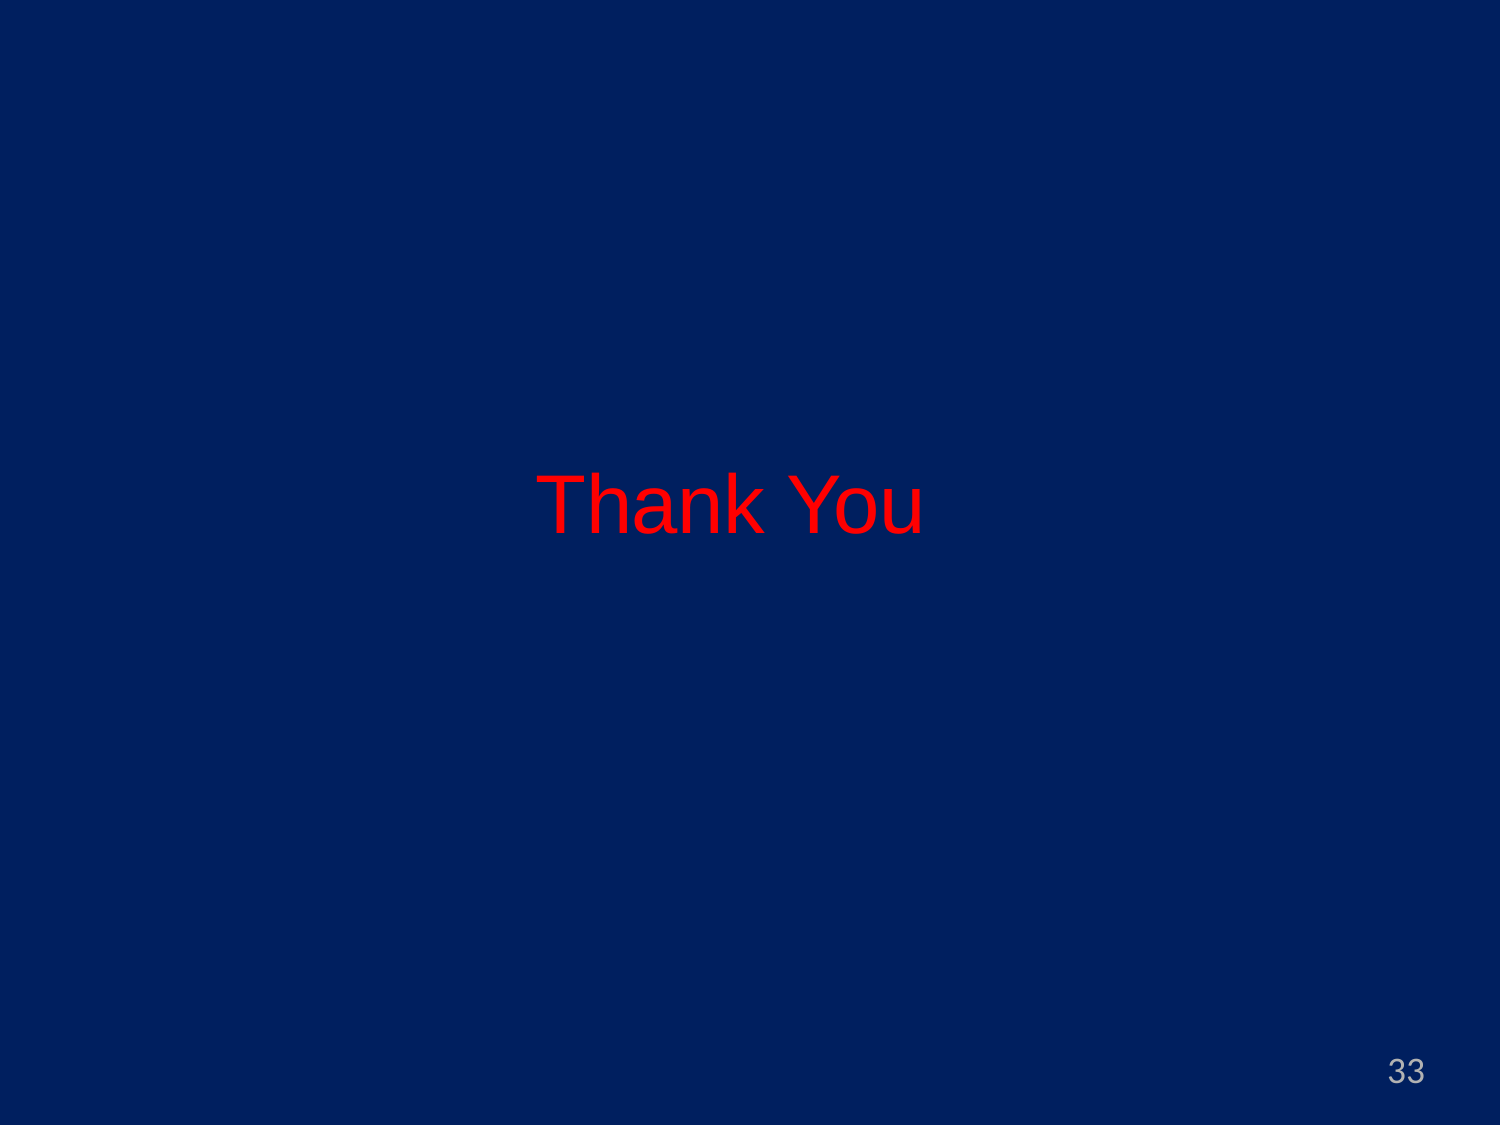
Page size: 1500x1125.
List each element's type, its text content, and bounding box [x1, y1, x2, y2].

title Thank You [51, 425, 1413, 638]
slide_number 33 [1080, 1046, 1425, 1103]
